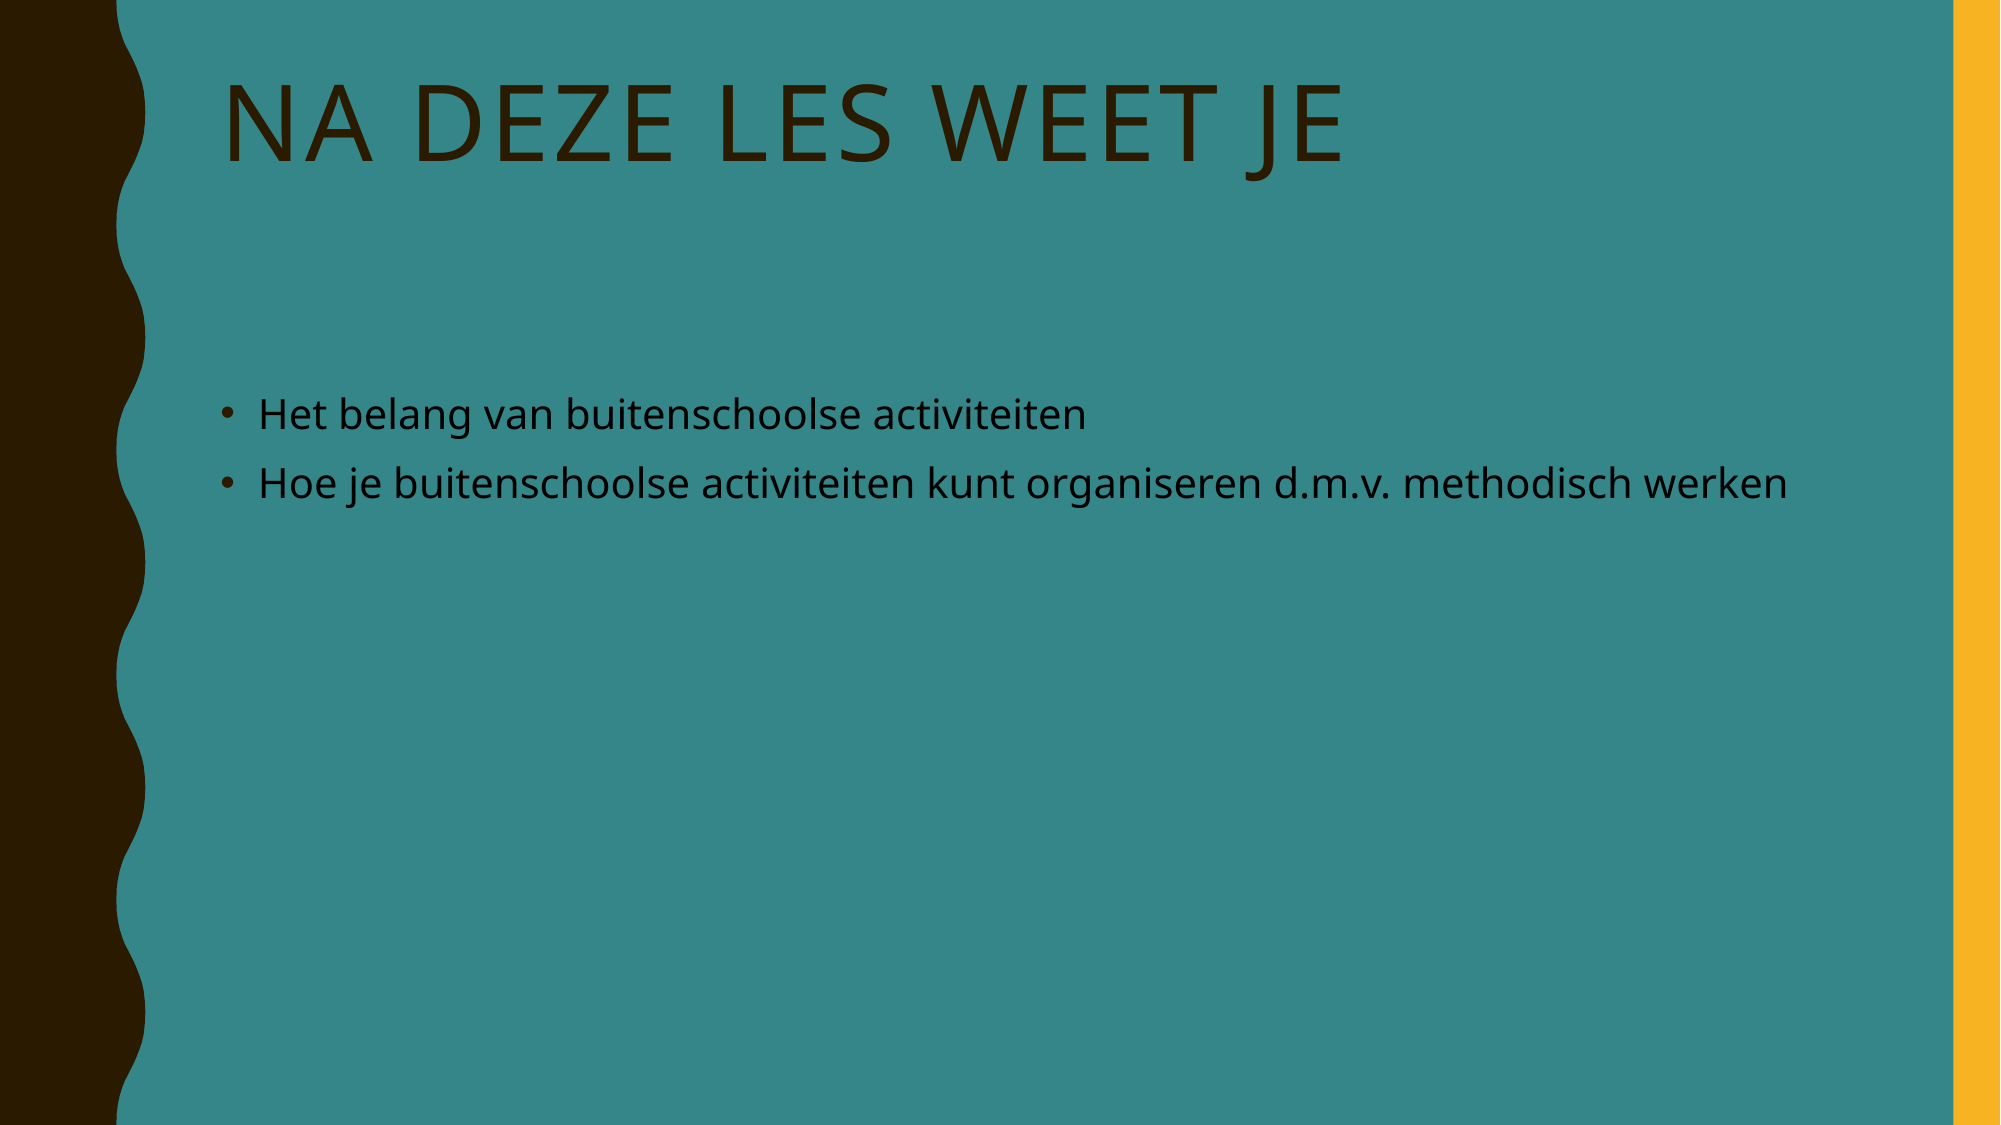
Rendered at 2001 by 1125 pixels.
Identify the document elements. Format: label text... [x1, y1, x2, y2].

list Het belang van buitenschoolse activiteiten Hoe je buitenschoolse activiteiten kunt organiseren d.m.v. methodisch werken [205, 375, 1875, 965]
title Na deze les weet je [205, 62, 1875, 308]
